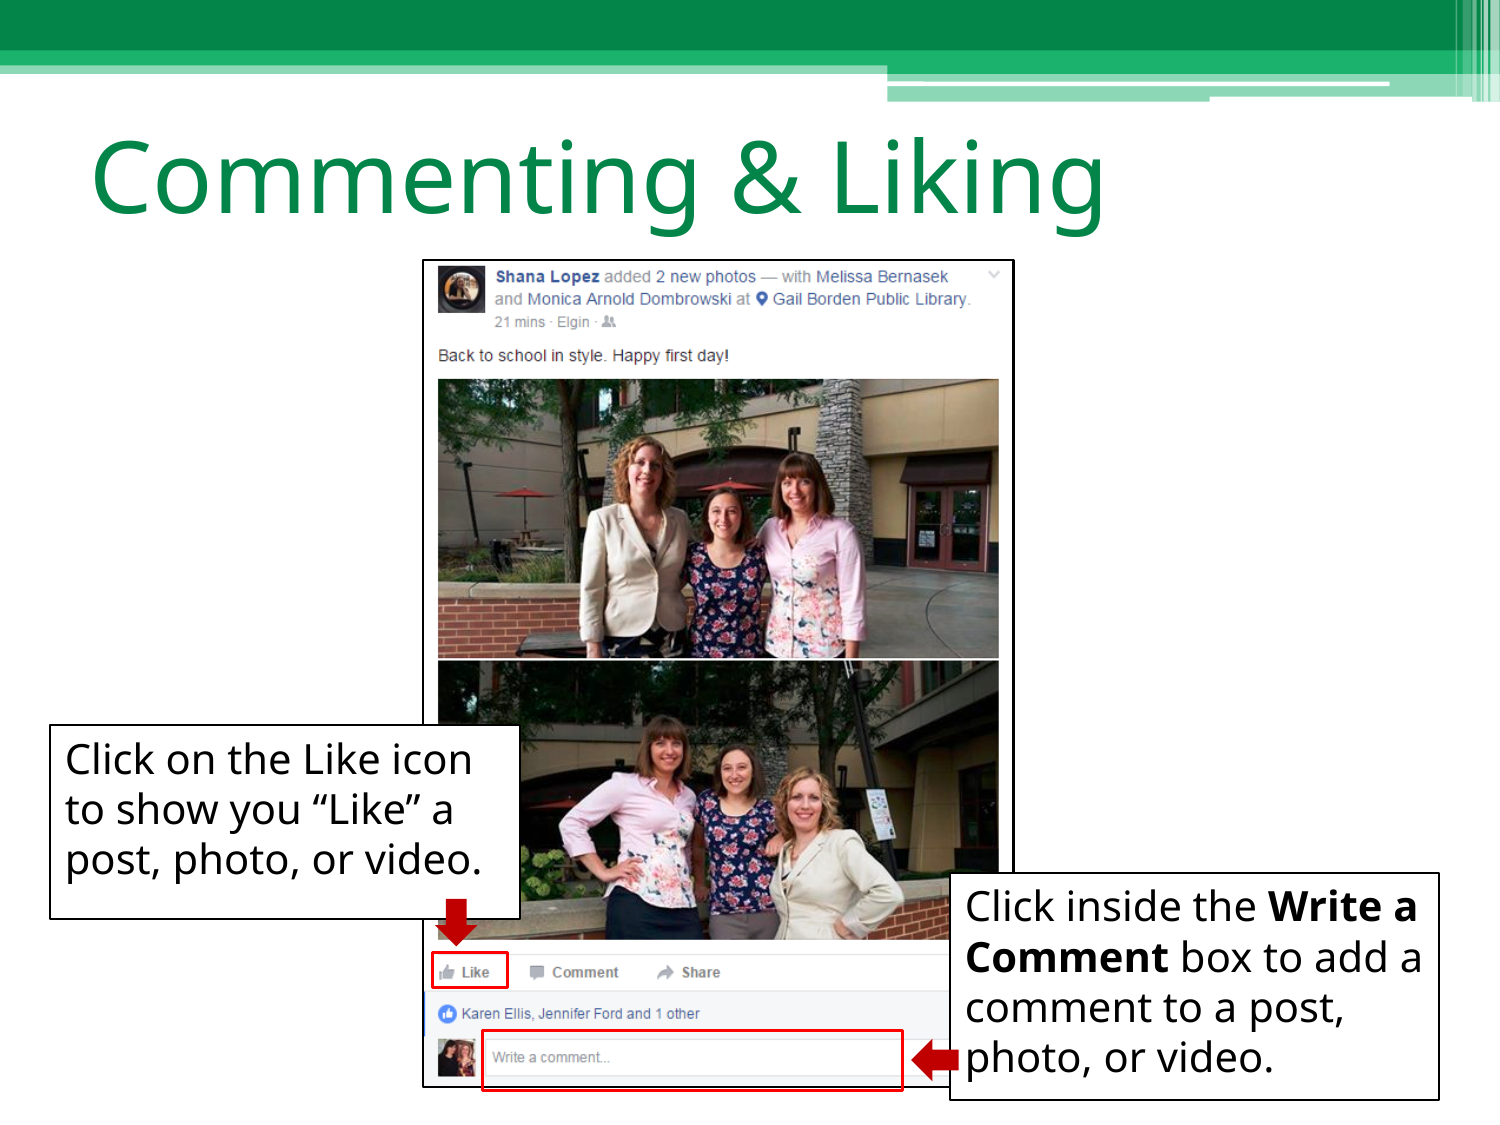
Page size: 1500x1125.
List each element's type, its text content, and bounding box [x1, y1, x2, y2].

list Click inside the Write a Comment box to add a comment to a post, photo, or video. [950, 872, 1439, 1100]
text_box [423, 260, 1013, 1091]
text_box Click on the Like icon to show you “Like” a post, photo, or video. [50, 724, 423, 919]
title Commenting & Liking [75, 85, 1425, 261]
